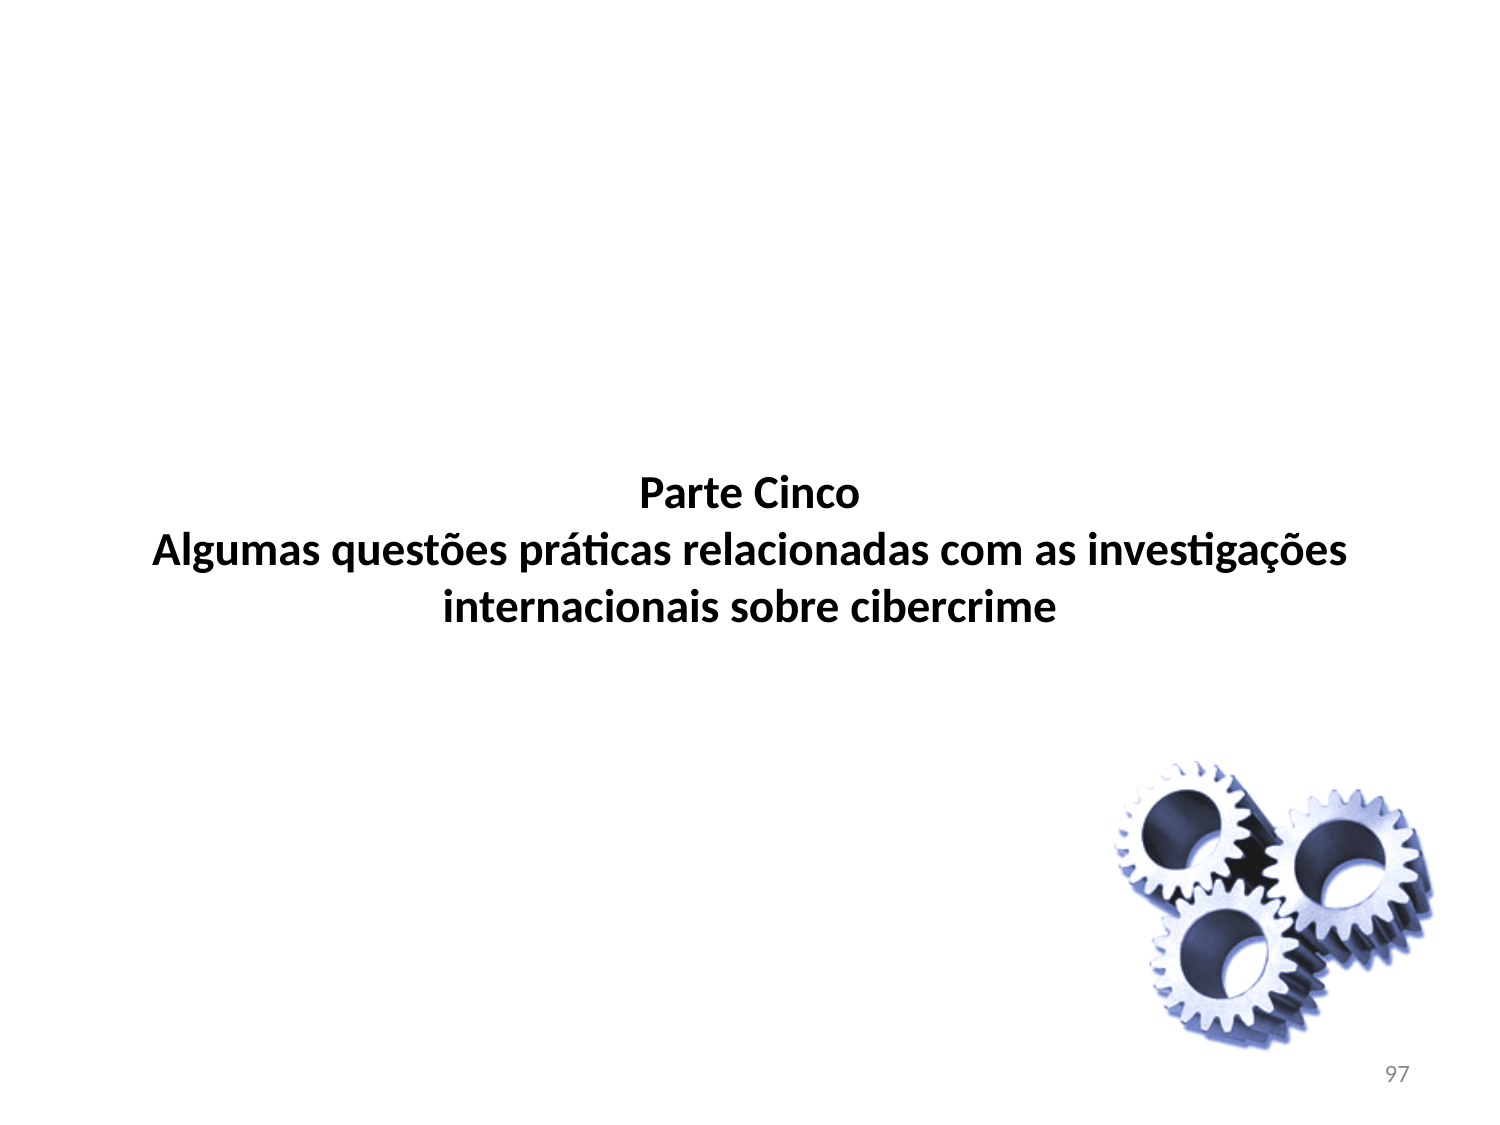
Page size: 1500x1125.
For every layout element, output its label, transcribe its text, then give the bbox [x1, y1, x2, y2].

title Parte Cinco Algumas questões práticas relacionadas com as investigações internacionais sobre cibercrime [75, 453, 1425, 641]
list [1112, 761, 1436, 1052]
slide_number 97 [1074, 1042, 1425, 1103]
